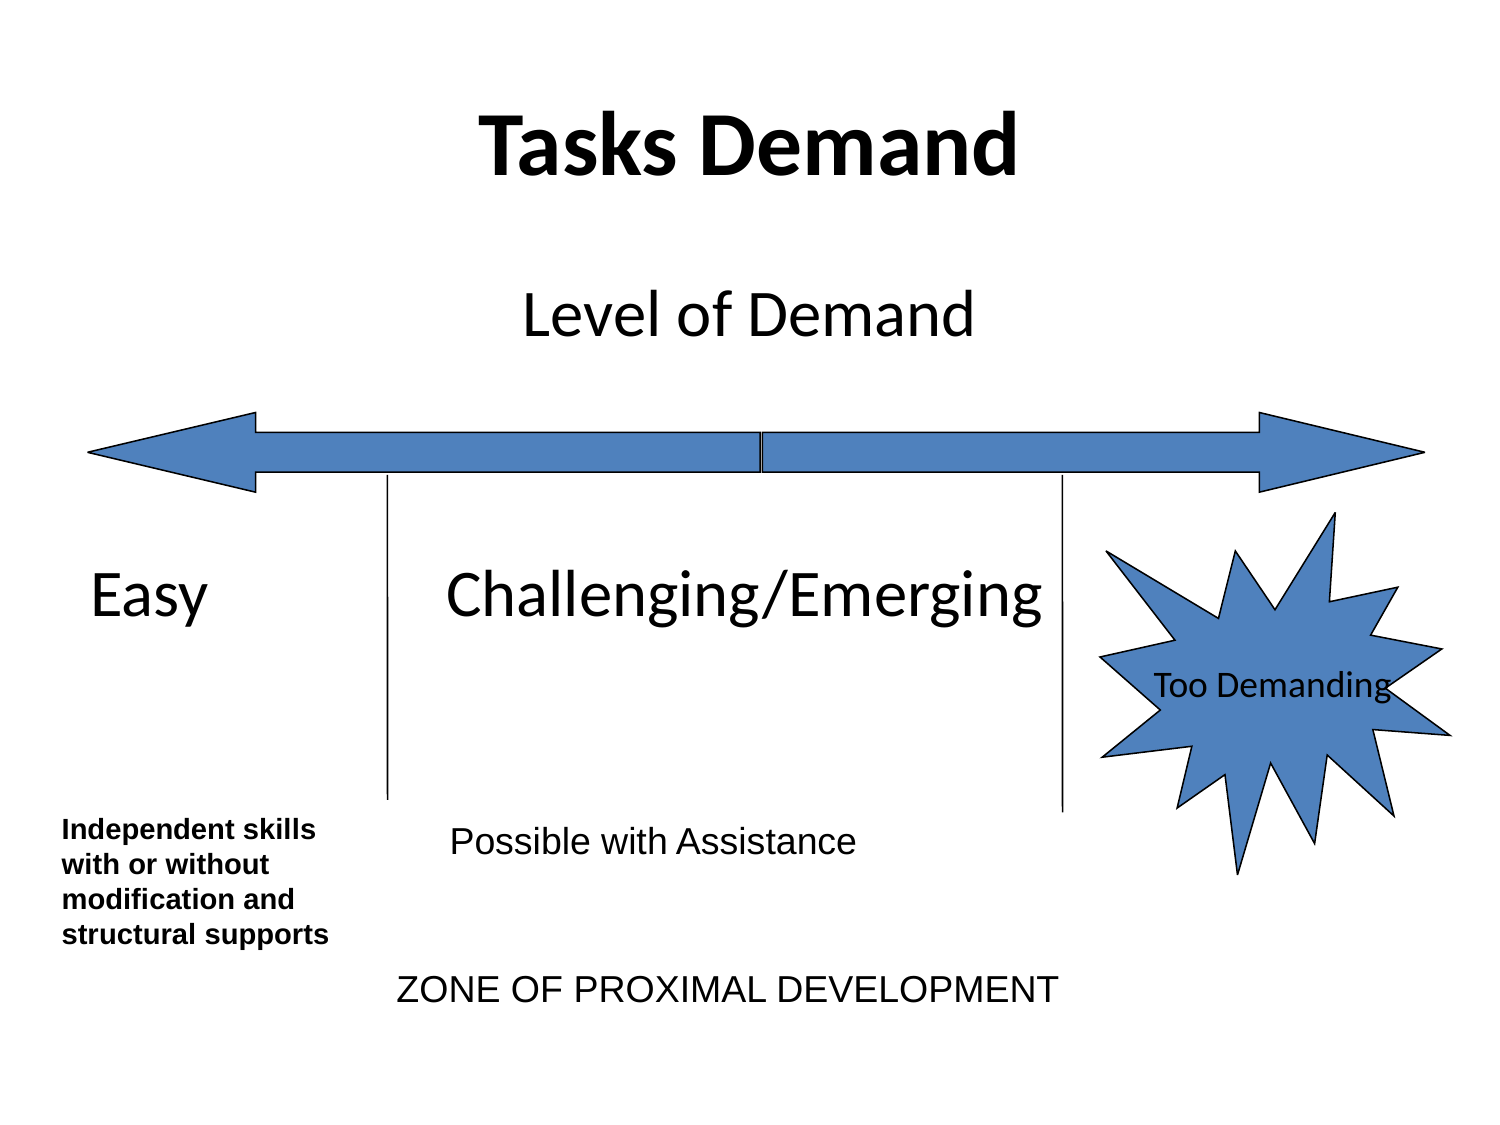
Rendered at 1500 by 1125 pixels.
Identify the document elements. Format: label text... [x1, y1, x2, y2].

list Level of Demand Easy Challenging/Emerging [75, 262, 1425, 1005]
text_box ZONE OF PROXIMAL DEVELOPMENT [381, 957, 1076, 1018]
text_box [762, 412, 1425, 493]
title Tasks Demand [75, 45, 1425, 233]
text_box [87, 412, 761, 493]
text_box Independent skills with or without modification and structural supports [46, 803, 372, 958]
text_box Possible with Assistance [434, 809, 1023, 869]
text_box Too Demanding [1100, 512, 1451, 875]
